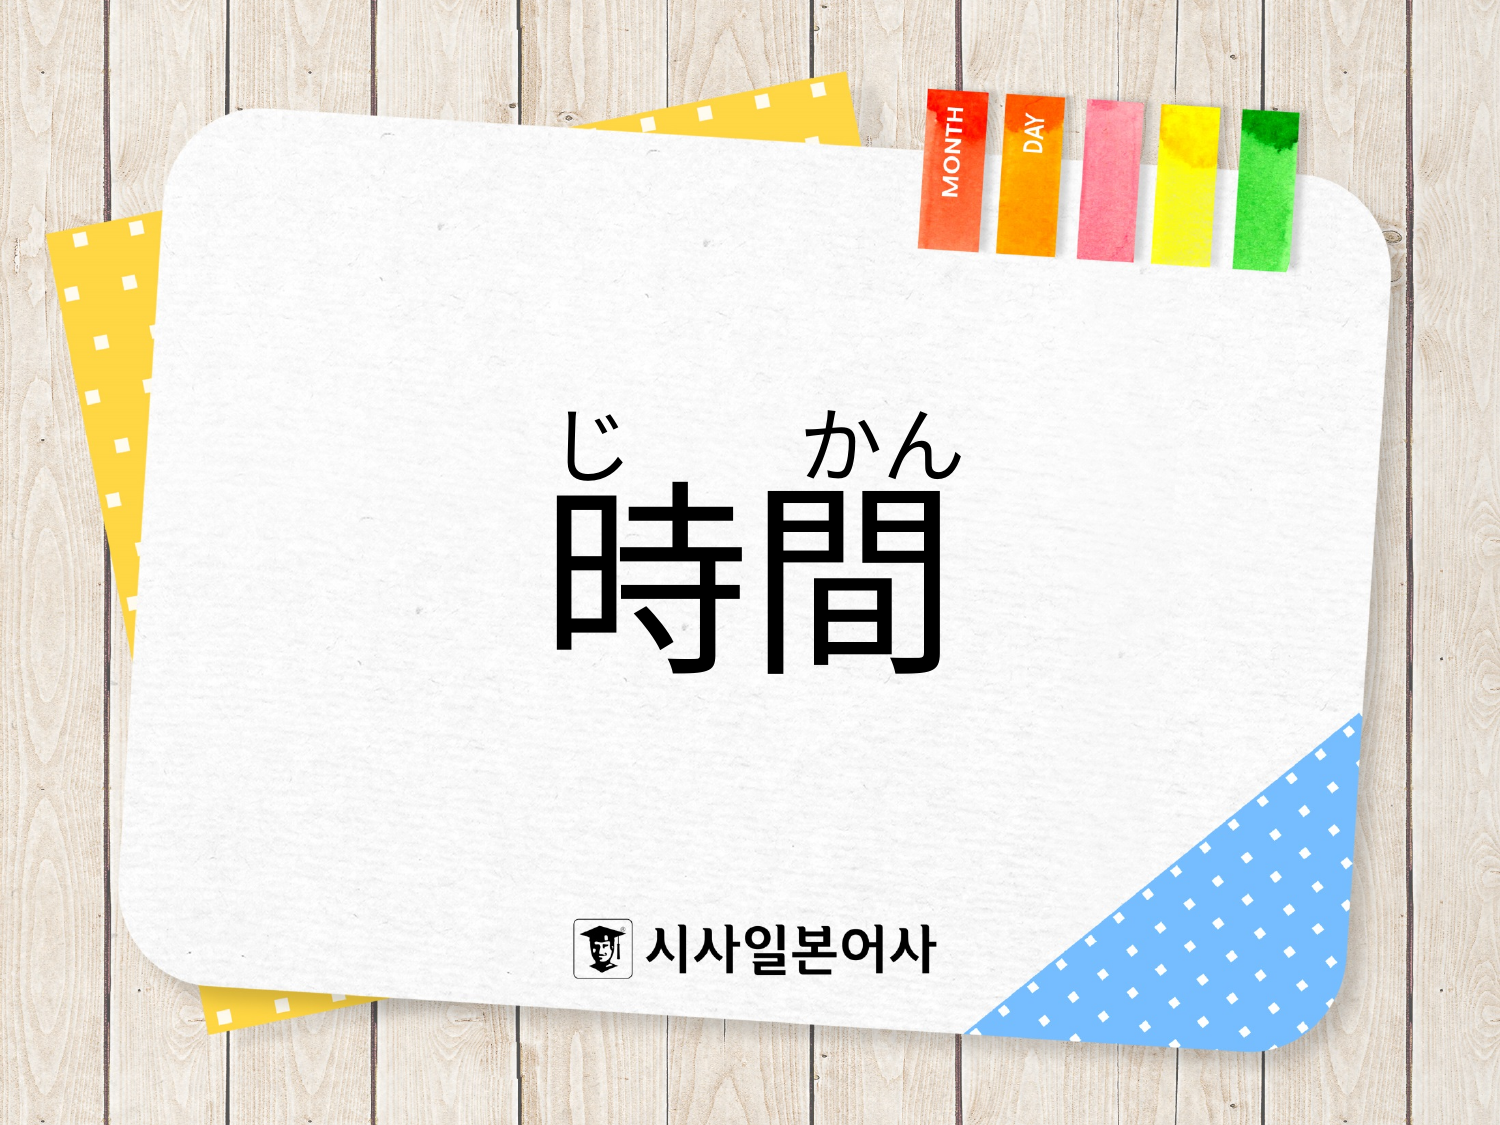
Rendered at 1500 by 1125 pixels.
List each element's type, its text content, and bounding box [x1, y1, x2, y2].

text_box じ かん [535, 385, 982, 501]
picture [0, 0, 1500, 1125]
title 時間 [75, 338, 1425, 811]
